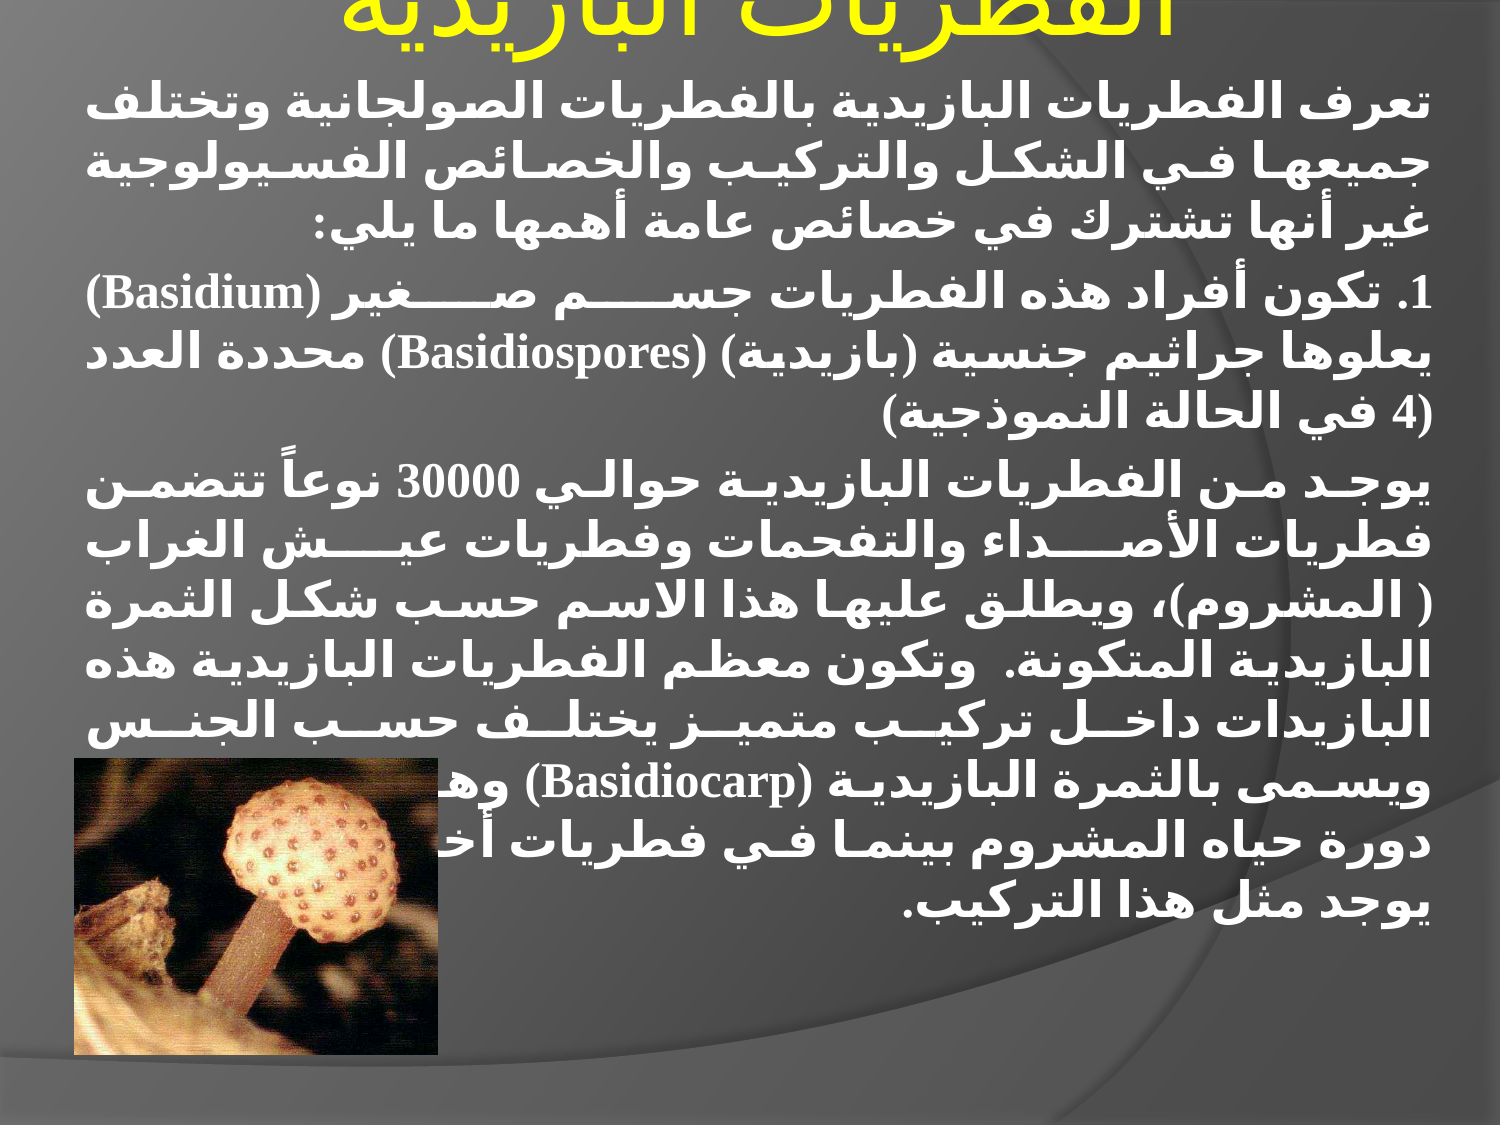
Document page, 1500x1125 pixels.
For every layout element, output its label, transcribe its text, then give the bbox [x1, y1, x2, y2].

subtitle الفطريات البازيدية تعرف الفطريات البازيدية بالفطريات الصولجانية وتختلف جميعها في الشكل والتركيب والخصائص الفسيولوجية غير أنها تشترك في خصائص عامة أهمها ما يلي: 1. تكون أفراد هذه الفطريات جسم صغير (Basidium) يعلوها جراثيم جنسية (بازيدية) (Basidiospores) محددة العدد (4 في الحالة النموذجية) يوجد من الفطريات البازيدية حوالي 30000 نوعاً تتضمن فطريات الأصداء والتفحمات وفطريات عيش الغراب ( المشروم)، ويطلق عليها هذا الاسم حسب شكل الثمرة البازيدية المتكونة. وتكون معظم الفطريات البازيدية هذه البازيدات داخل تركيب متميز يختلف حسب الجنس ويسمى بالثمرة البازيدية (Basidiocarp) وهى واضحة في دورة حياه المشروم بينما في فطريات أخرى كالأصداء لا يوجد مثل هذا التركيب. [70, 0, 1442, 987]
picture [74, 758, 438, 1055]
